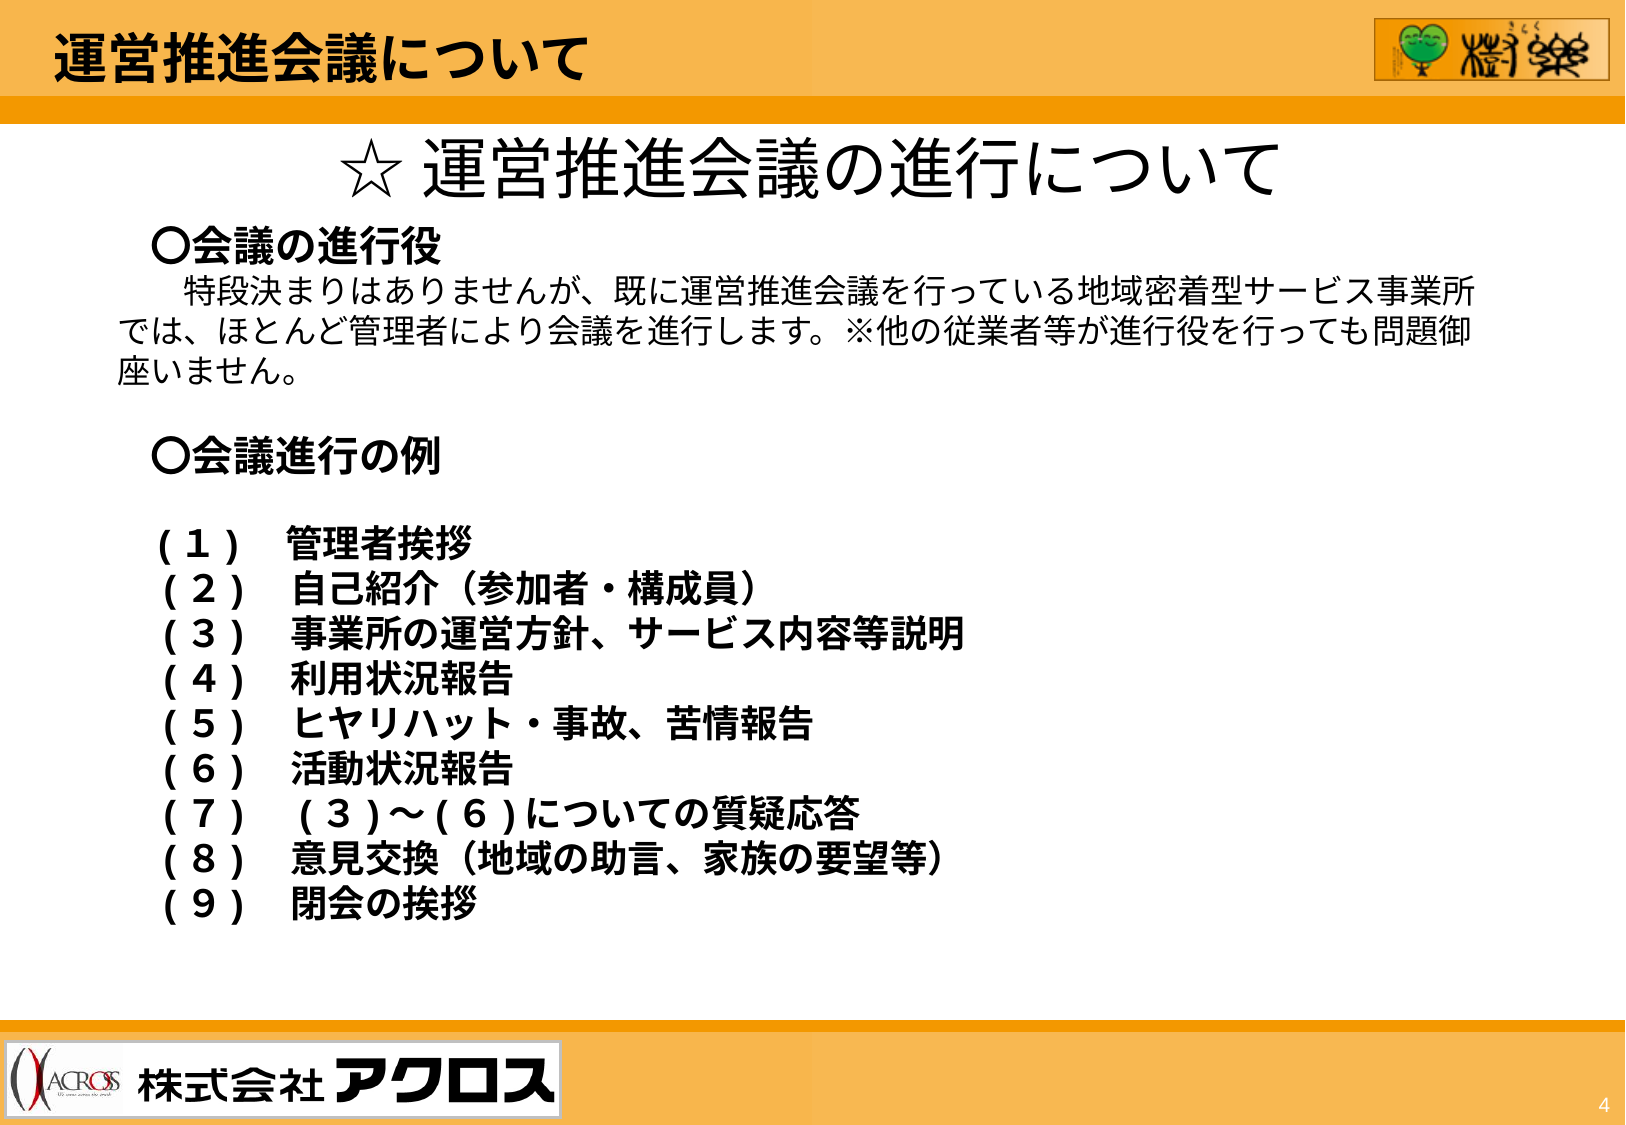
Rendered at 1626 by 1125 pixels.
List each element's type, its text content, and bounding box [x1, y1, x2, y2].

text_box 〇会議の進行役 特段決まりはありませんが、既に運営推進会議を行っている地域密着型サービス事業所では、ほとんど管理者により会議を進行します。※他の従業者等が進行役を行っても問題御座いません。 〇会議進行の例 (１) 管理者挨拶 (２) 自己紹介（参加者・構成員） (３) 事業所の運営方針、サービス内容等説明 (４) 利用状況報告 (５) ヒヤリハット・事故、苦情報告 (６) 活動状況報告 (７) (３)～(６)についての質疑応答 (８) 意見交換（地域の助言、家族の要望等） (９) 閉会の挨拶 [100, 243, 1520, 968]
picture [0, 1020, 1625, 1125]
slide_number 4 [1452, 1082, 1625, 1125]
text_box 運営推進会議について [38, 0, 1004, 96]
text_box ☆運営推進会議の進行について [81, 120, 1544, 238]
picture [0, 0, 1625, 124]
